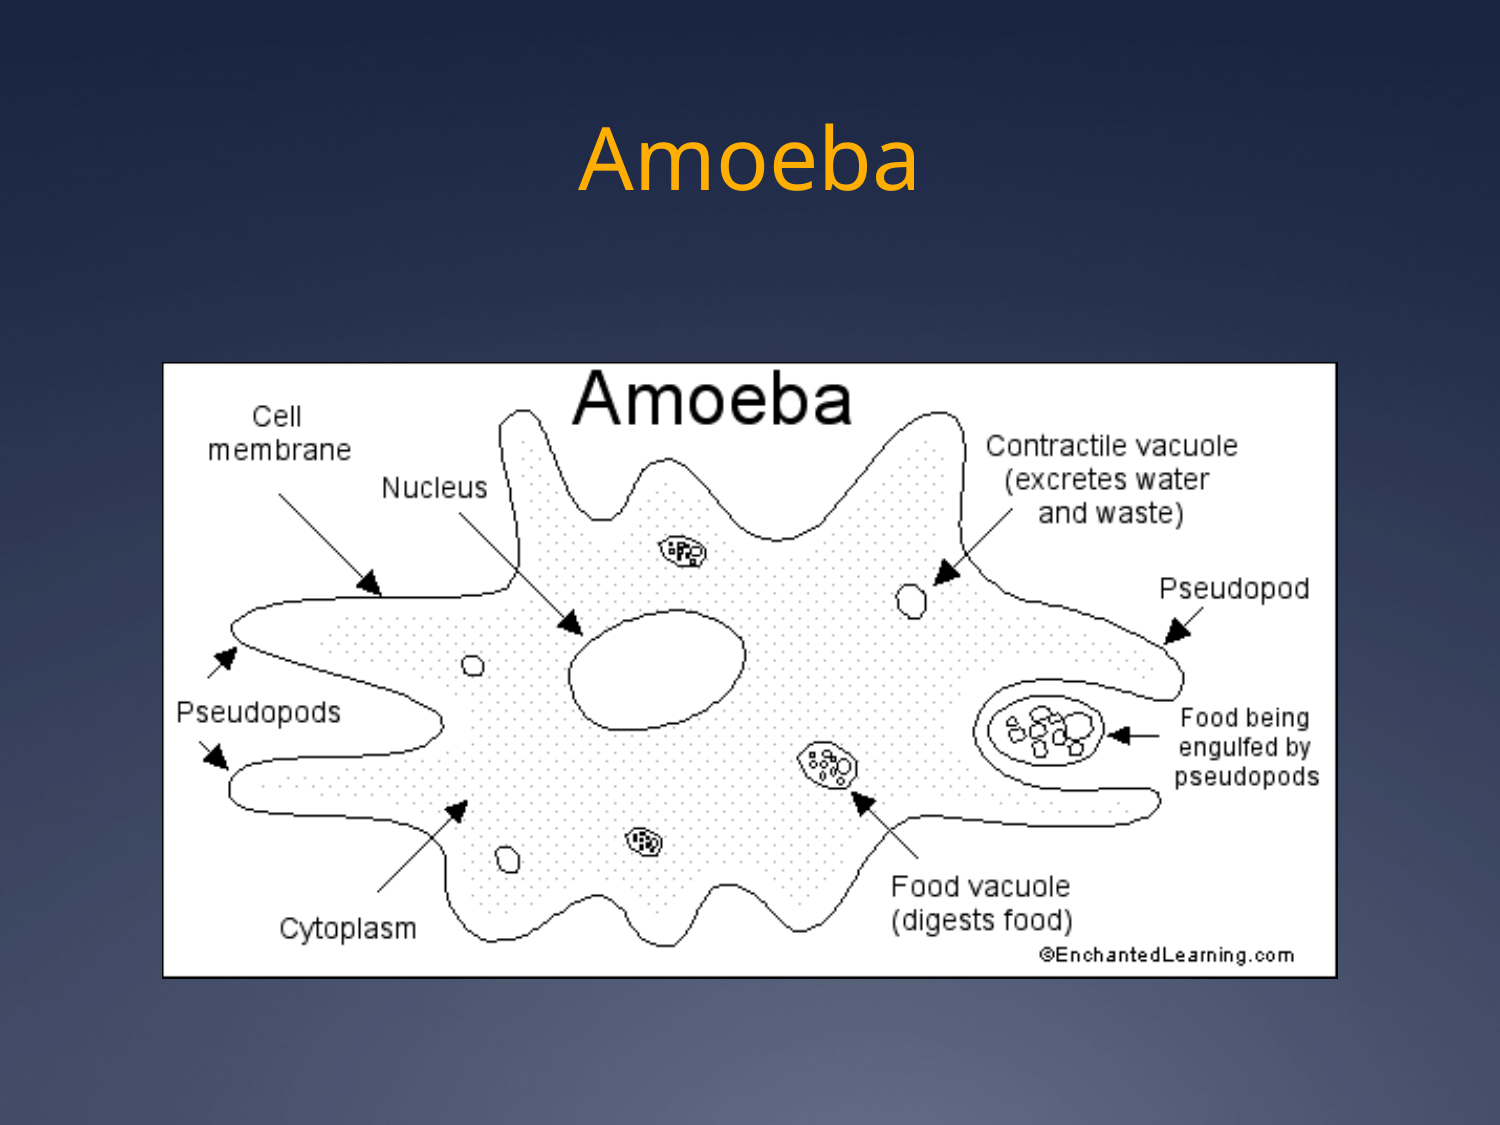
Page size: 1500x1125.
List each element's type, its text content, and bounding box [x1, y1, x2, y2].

title Amoeba [100, 95, 1400, 225]
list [161, 334, 1339, 1006]
